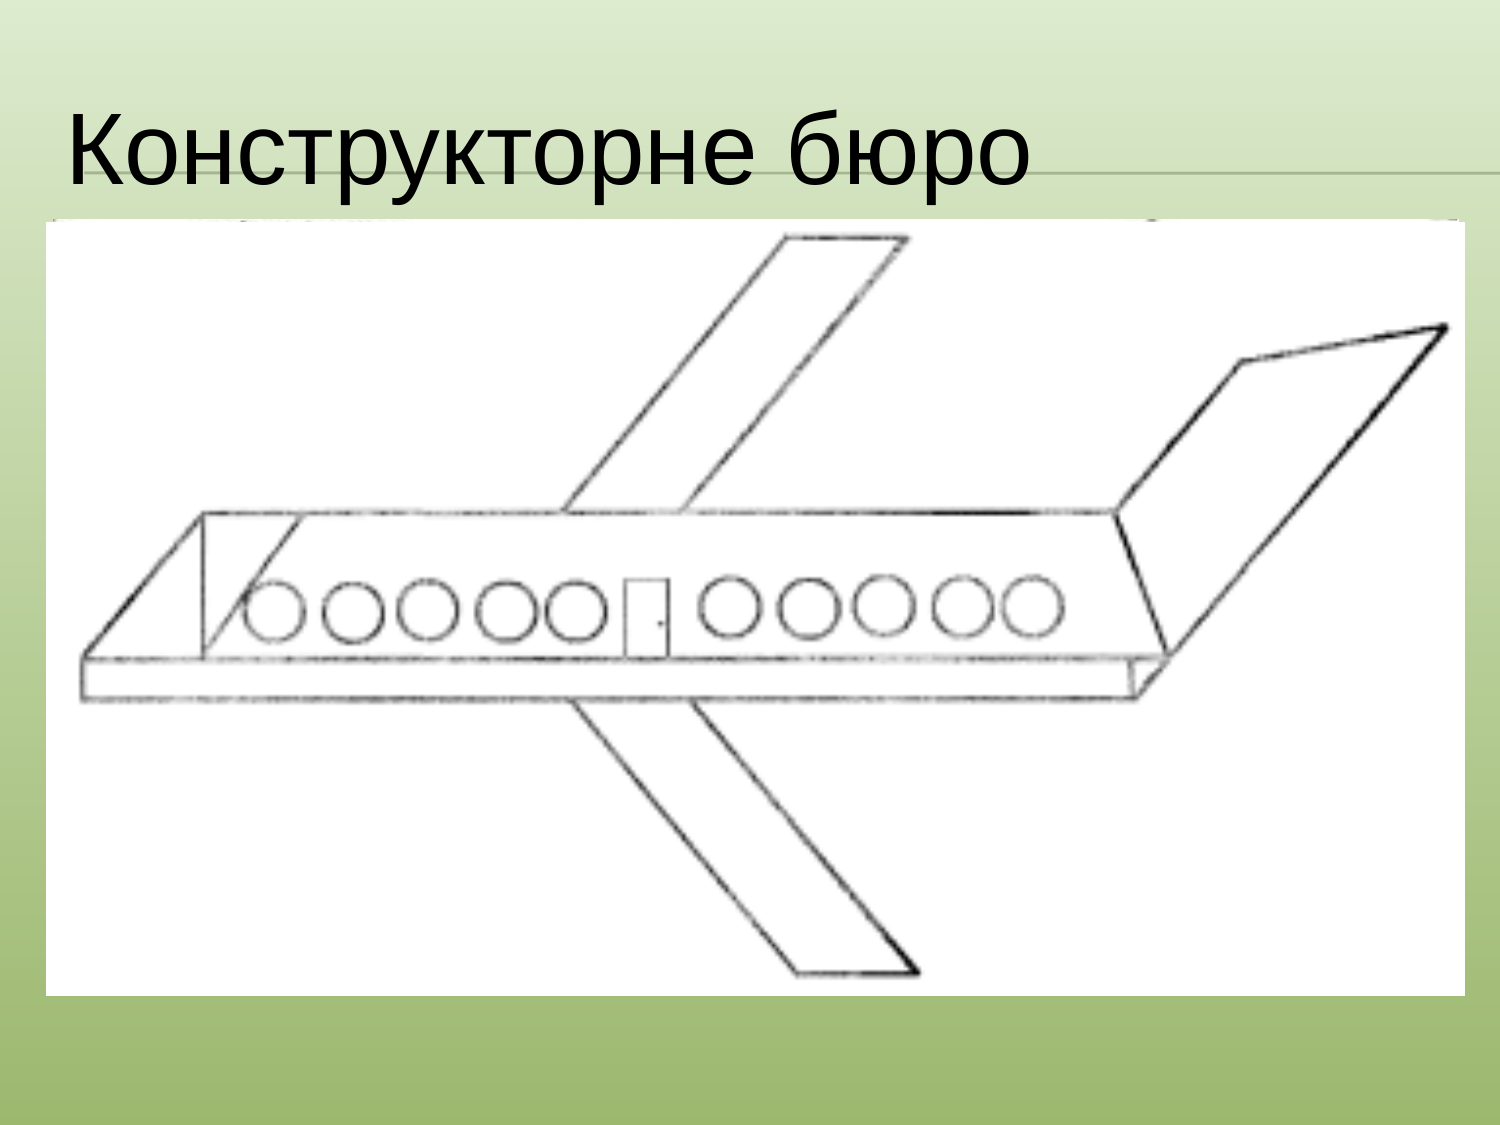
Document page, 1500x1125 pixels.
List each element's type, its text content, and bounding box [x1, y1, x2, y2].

picture [46, 219, 1466, 997]
title Конструкторне бюро [50, 75, 1475, 213]
